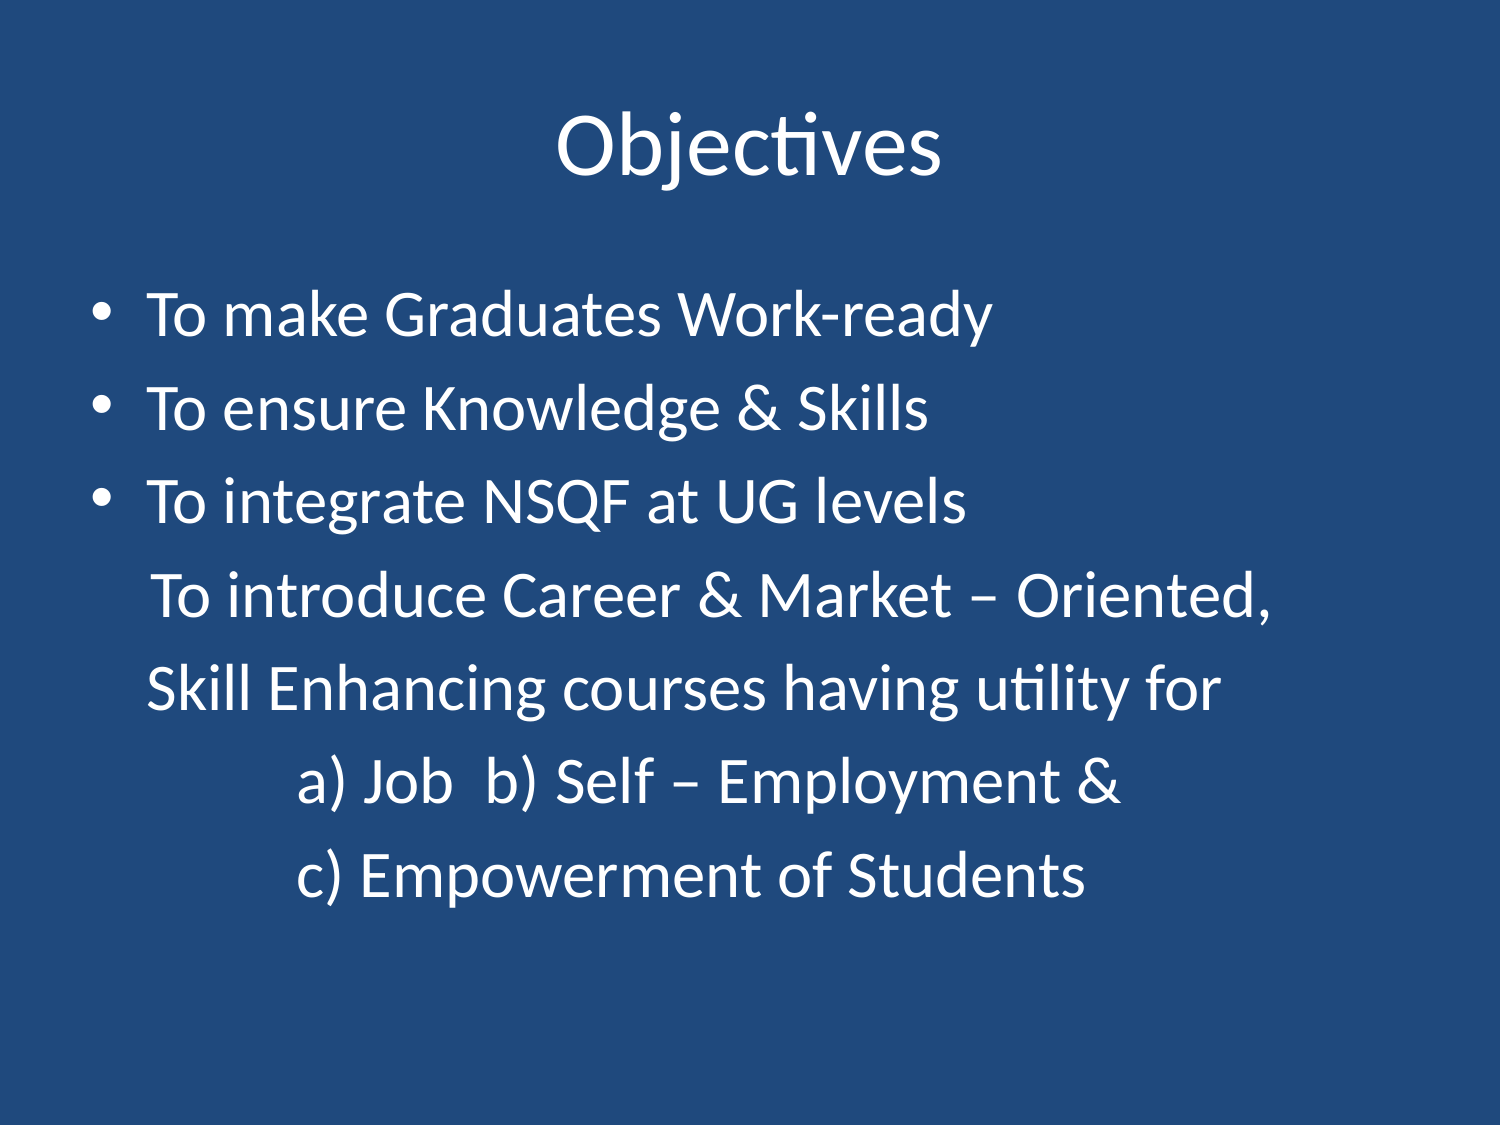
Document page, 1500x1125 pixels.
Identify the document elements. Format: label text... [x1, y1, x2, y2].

title Objectives [75, 45, 1425, 233]
list To make Graduates Work-ready To ensure Knowledge & Skills To integrate NSQF at UG levels To introduce Career & Market – Oriented, Skill Enhancing courses having utility for a) Job b) Self – Employment & c) Empowerment of Students [75, 262, 1425, 1005]
